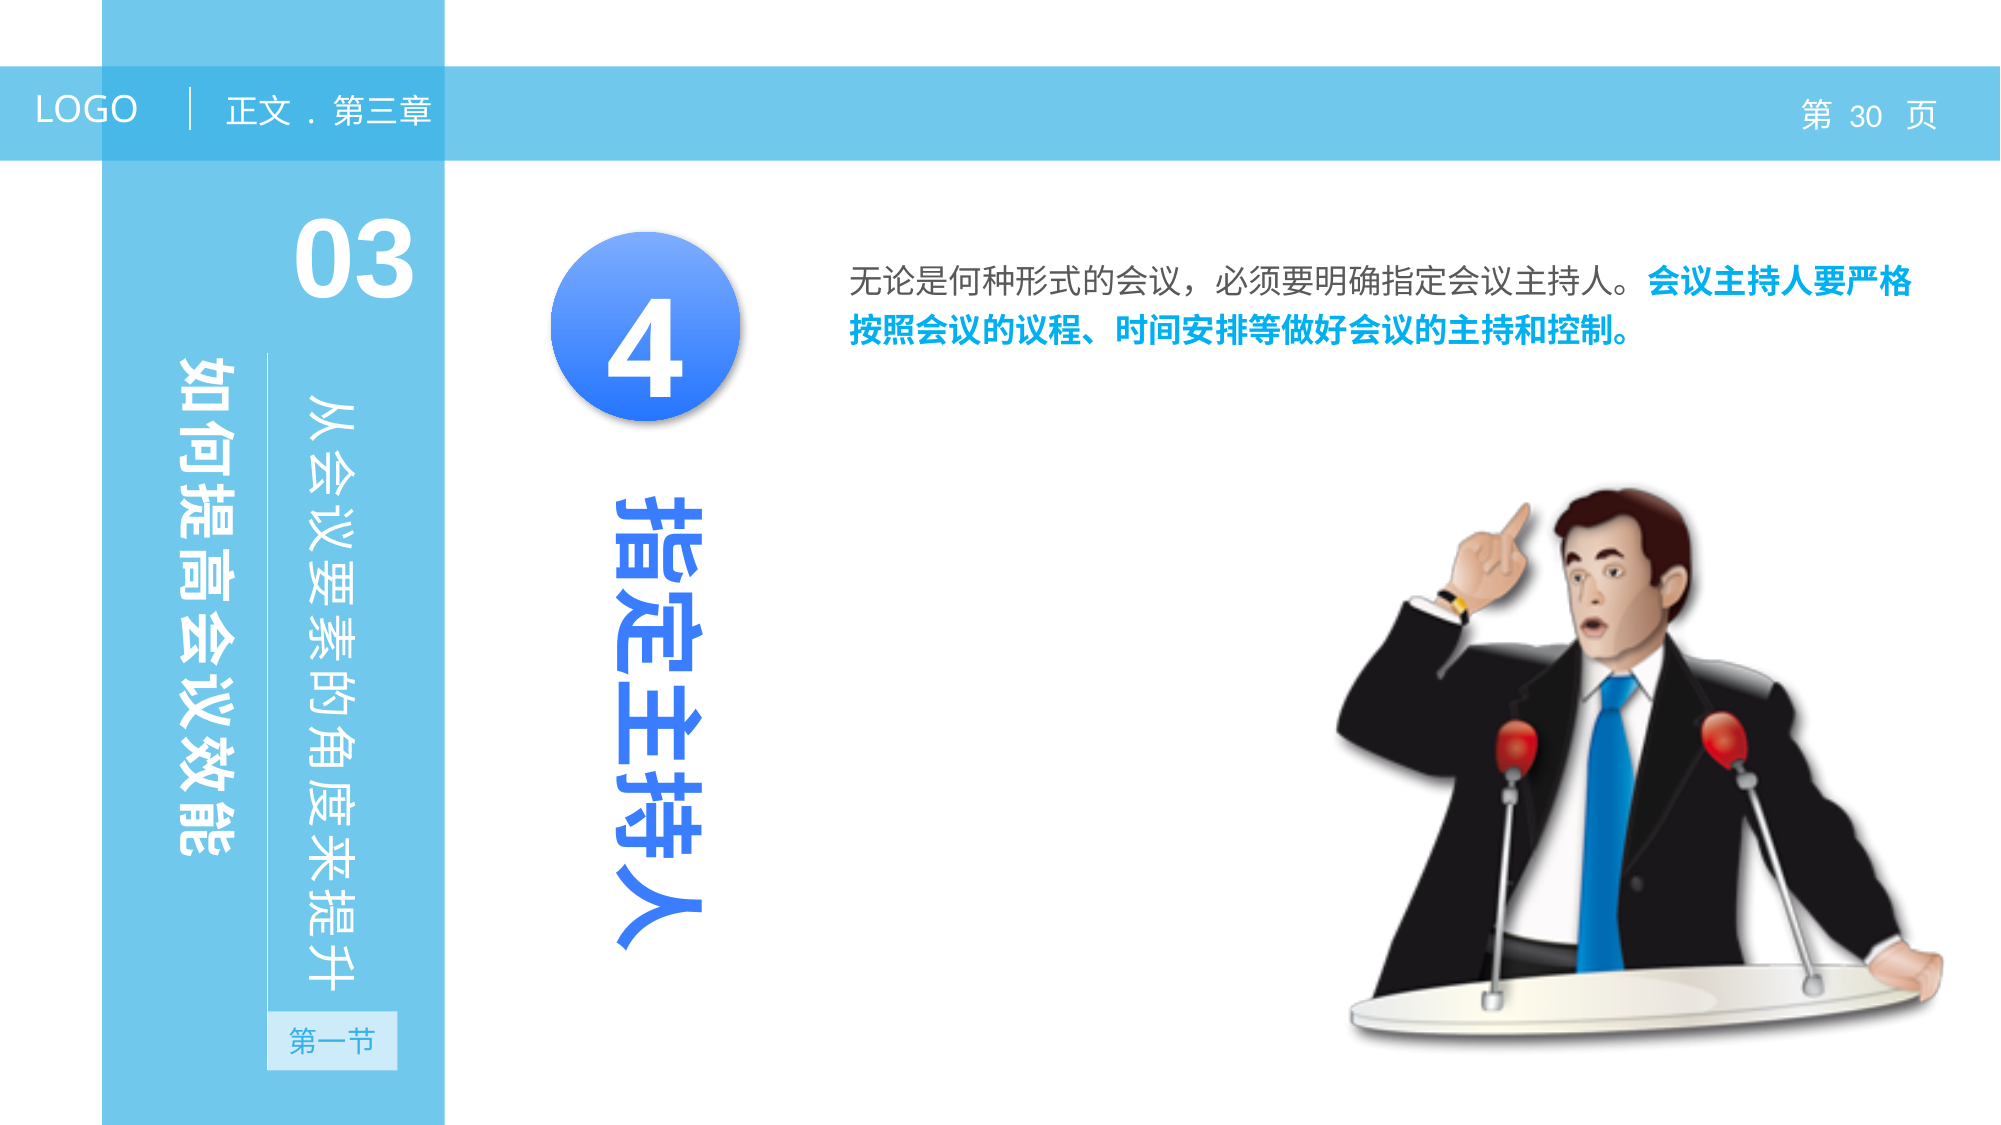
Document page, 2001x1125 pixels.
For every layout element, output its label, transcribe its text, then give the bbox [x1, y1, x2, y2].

picture [1329, 457, 1958, 1086]
text_box 指定主持人 [581, 479, 717, 958]
text_box 4 [550, 231, 741, 421]
text_box 无论是何种形式的会议，必须要明确指定会议主持人。会议主持人要严格按照会议的议程、时间安排等做好会议的主持和控制。 [834, 244, 1946, 357]
